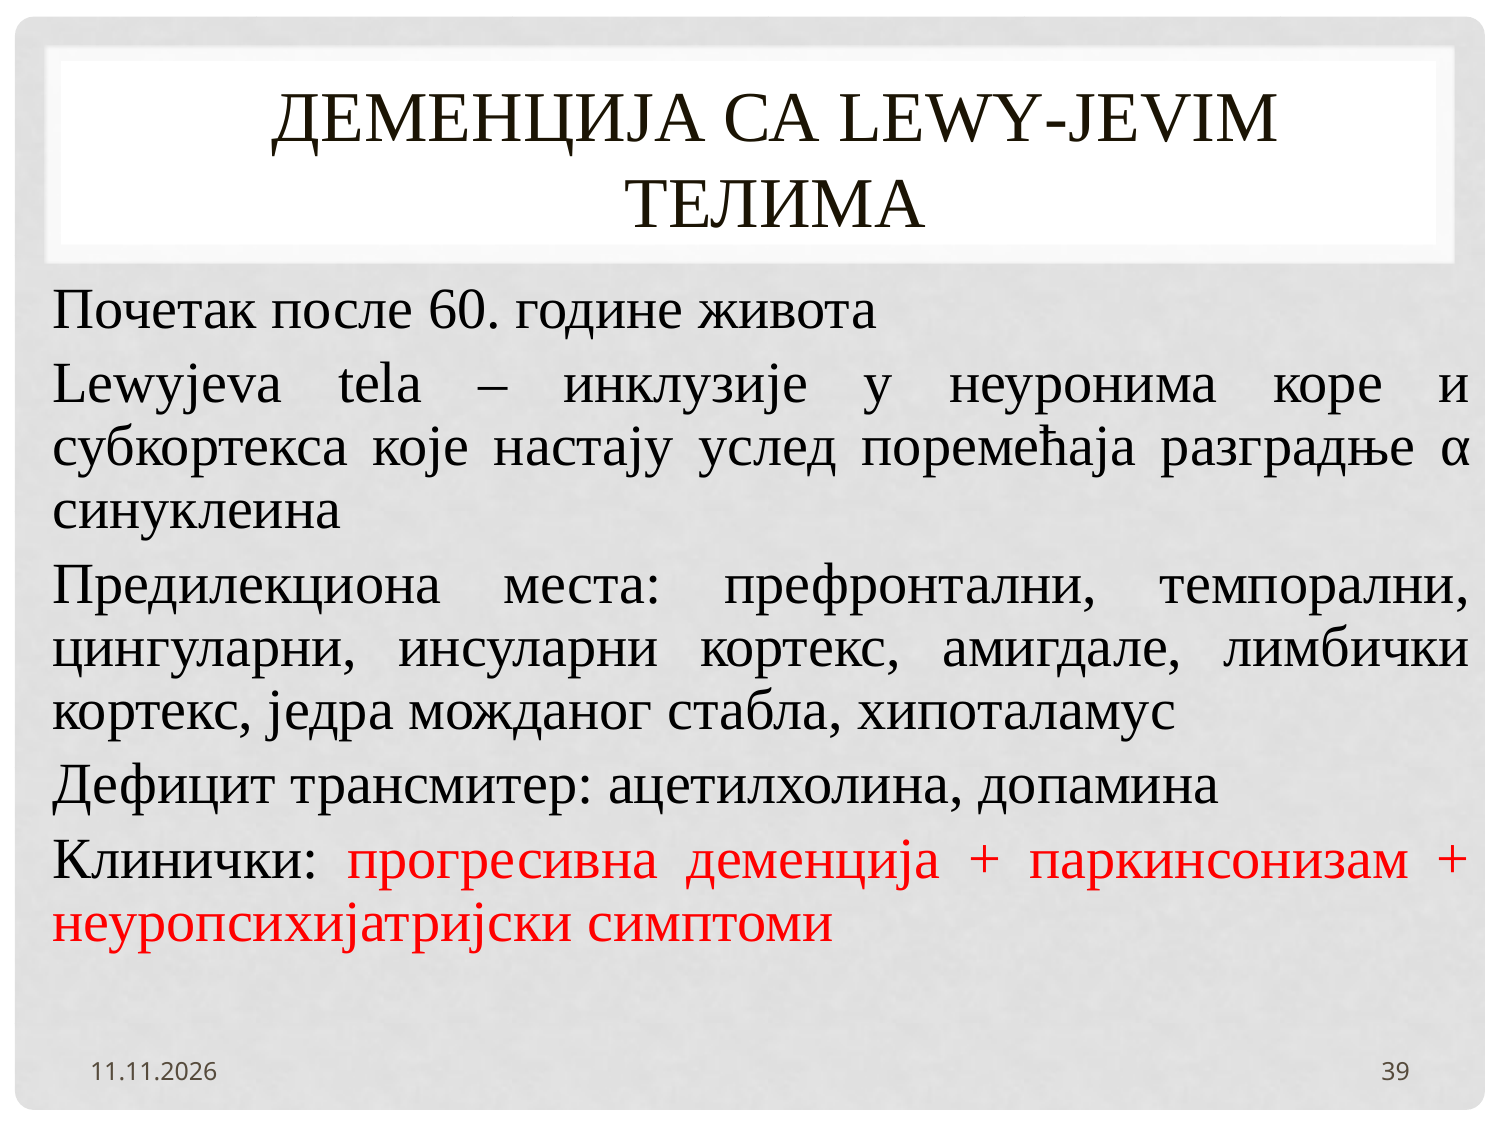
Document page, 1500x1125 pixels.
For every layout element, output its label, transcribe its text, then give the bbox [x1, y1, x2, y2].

slide_number 39 [1074, 1042, 1425, 1103]
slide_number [75, 1042, 425, 1103]
title Деменција са Lewy-jevim телима [133, 62, 1418, 250]
text_box Почетак после 60. године живота Lewyjeva tela – инклузије у неуронима коре и субкортекса које настају услед поремећаја разградње α синуклеина Предилекциона места: префронтални, темпорални, цингуларни, инсуларни кортекс, амигдале, лимбички кортекс, једра можданог стабла, хипоталамус Дефицит трансмитер: ацетилхолина, допамина Клинички: прогресивна деменција + паркинсонизам + неуропсихијатријски симптоми [37, 270, 1486, 1100]
